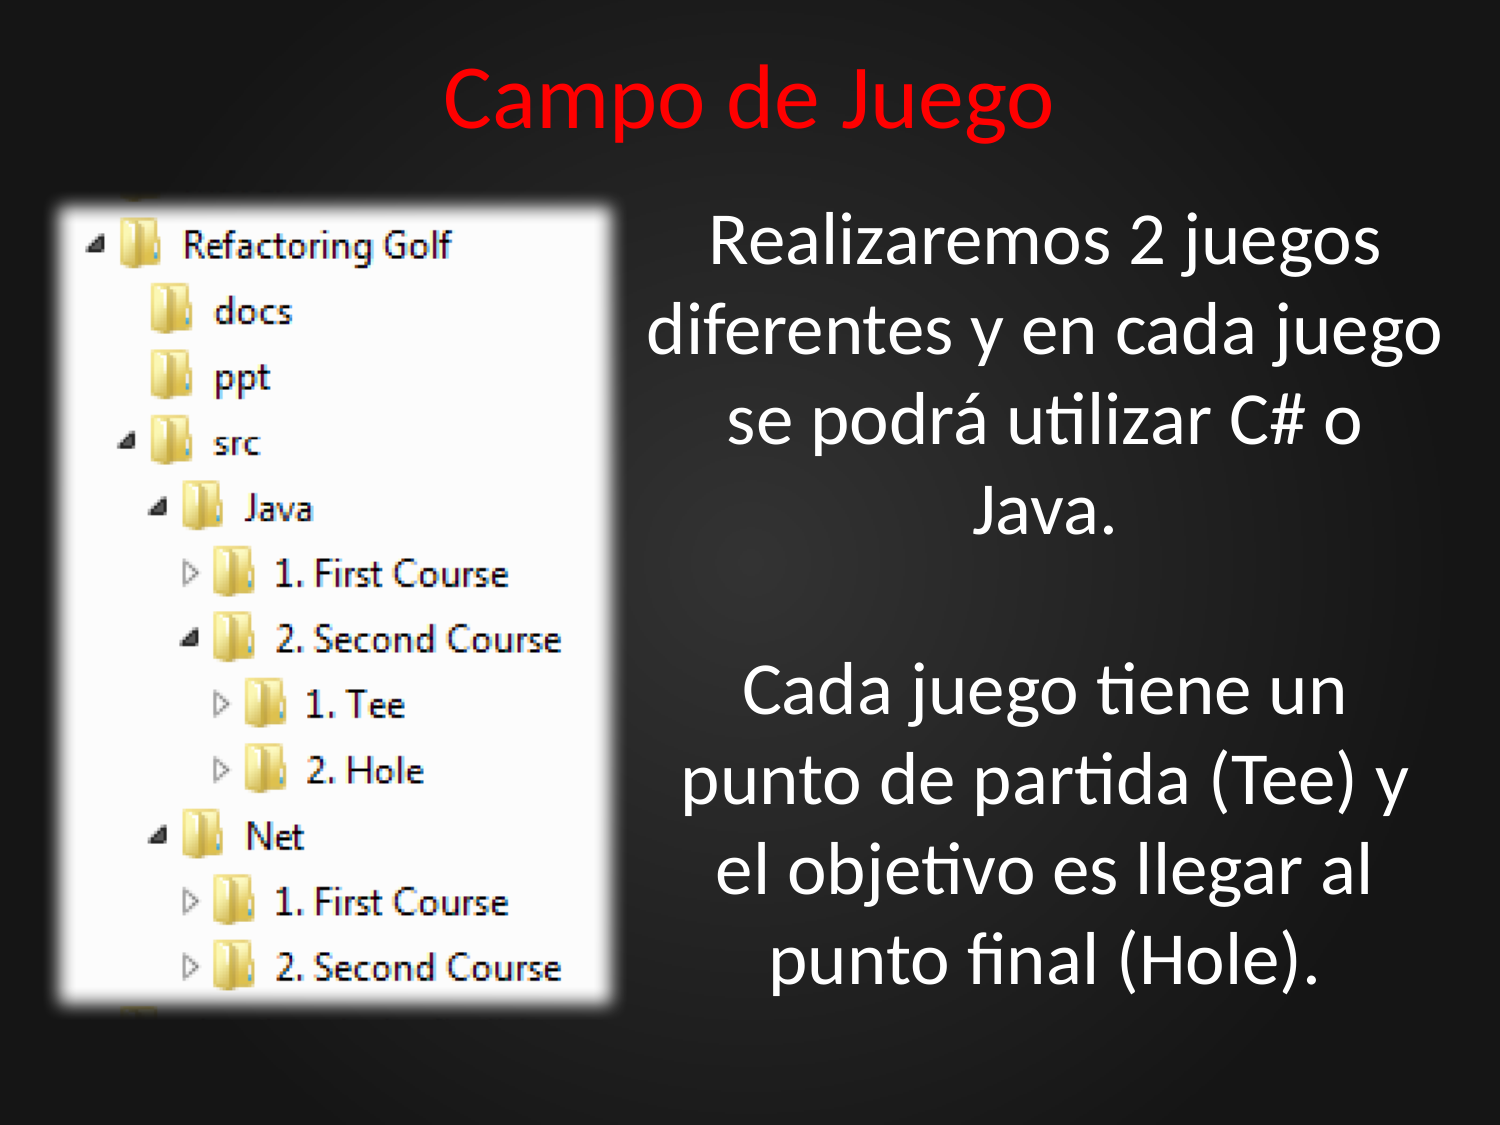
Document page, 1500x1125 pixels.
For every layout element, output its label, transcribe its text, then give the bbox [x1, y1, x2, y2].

text_box Realizaremos 2 juegos diferentes y en cada juego se podrá utilizar C# o Java. Cada juego tiene un punto de partida (Tee) y el objetivo es llegar al punto final (Hole). [631, 182, 1459, 1007]
title Campo de Juego [74, 26, 1426, 157]
picture [0, 0, 1500, 1125]
